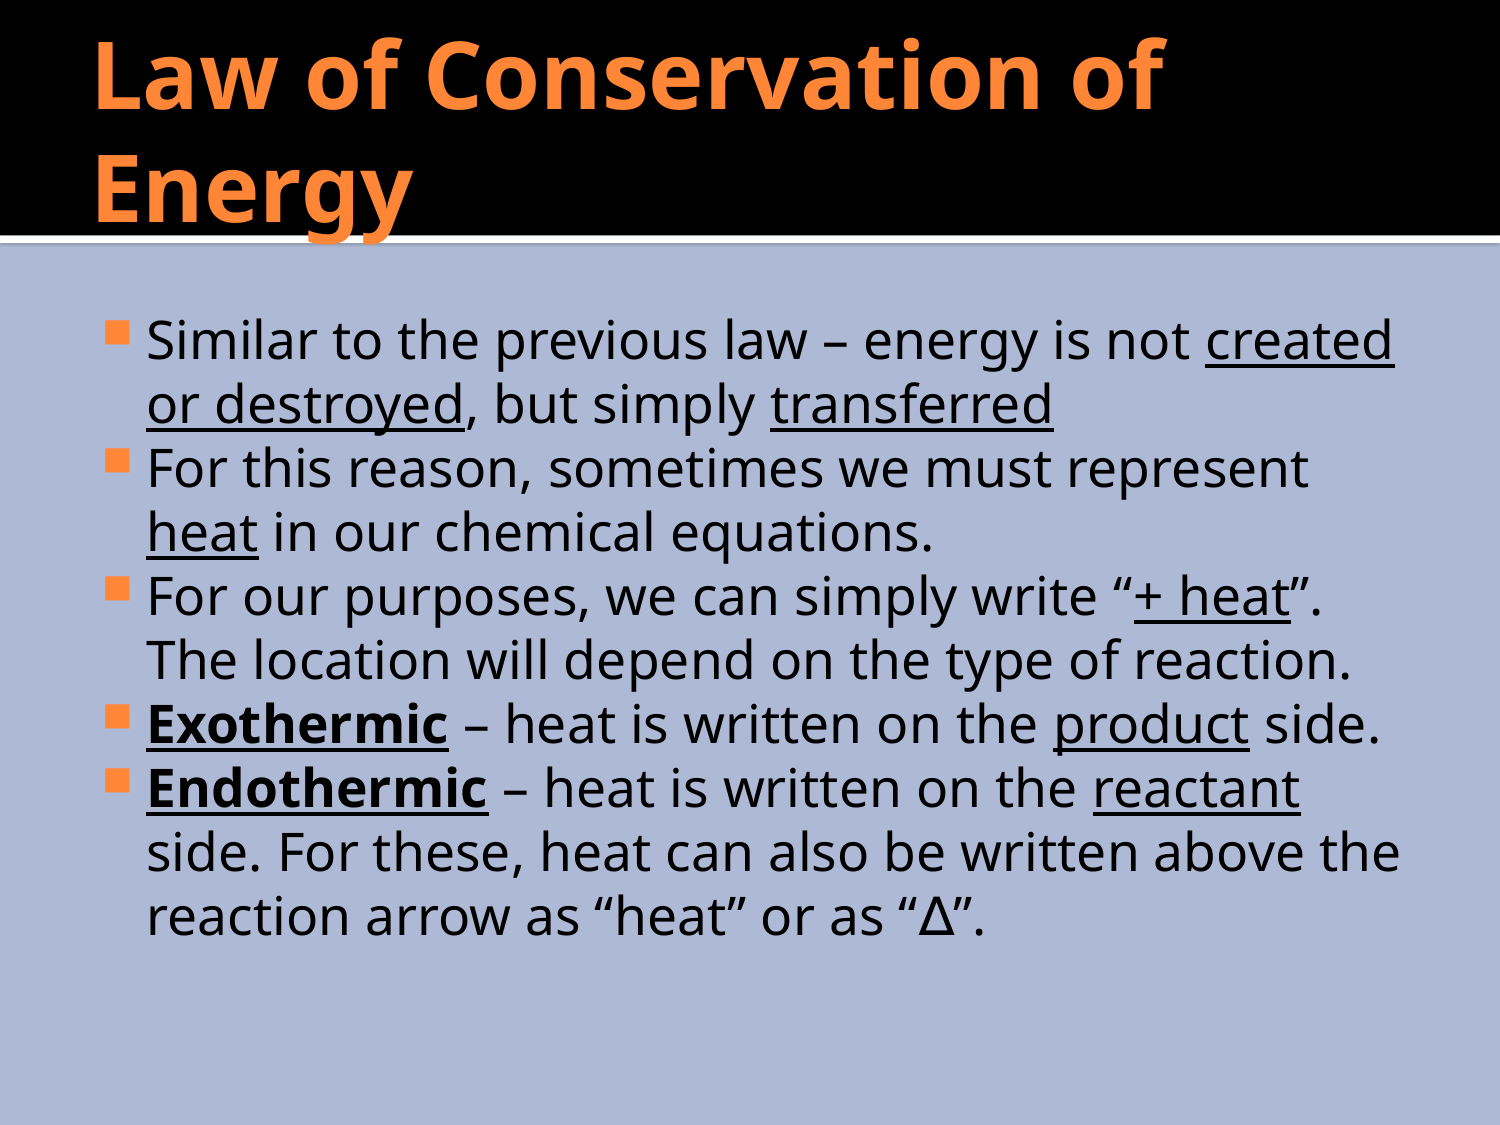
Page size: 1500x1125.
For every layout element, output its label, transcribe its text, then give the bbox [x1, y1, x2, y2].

list Similar to the previous law – energy is not created or destroyed, but simply transferred For this reason, sometimes we must represent heat in our chemical equations. For our purposes, we can simply write “+ heat”. The location will depend on the type of reaction. Exothermic – heat is written on the product side. Endothermic – heat is written on the reactant side. For these, heat can also be written above the reaction arrow as “heat” or as “∆”. [75, 291, 1425, 1050]
title Law of Conservation of Energy [75, 25, 1425, 231]
